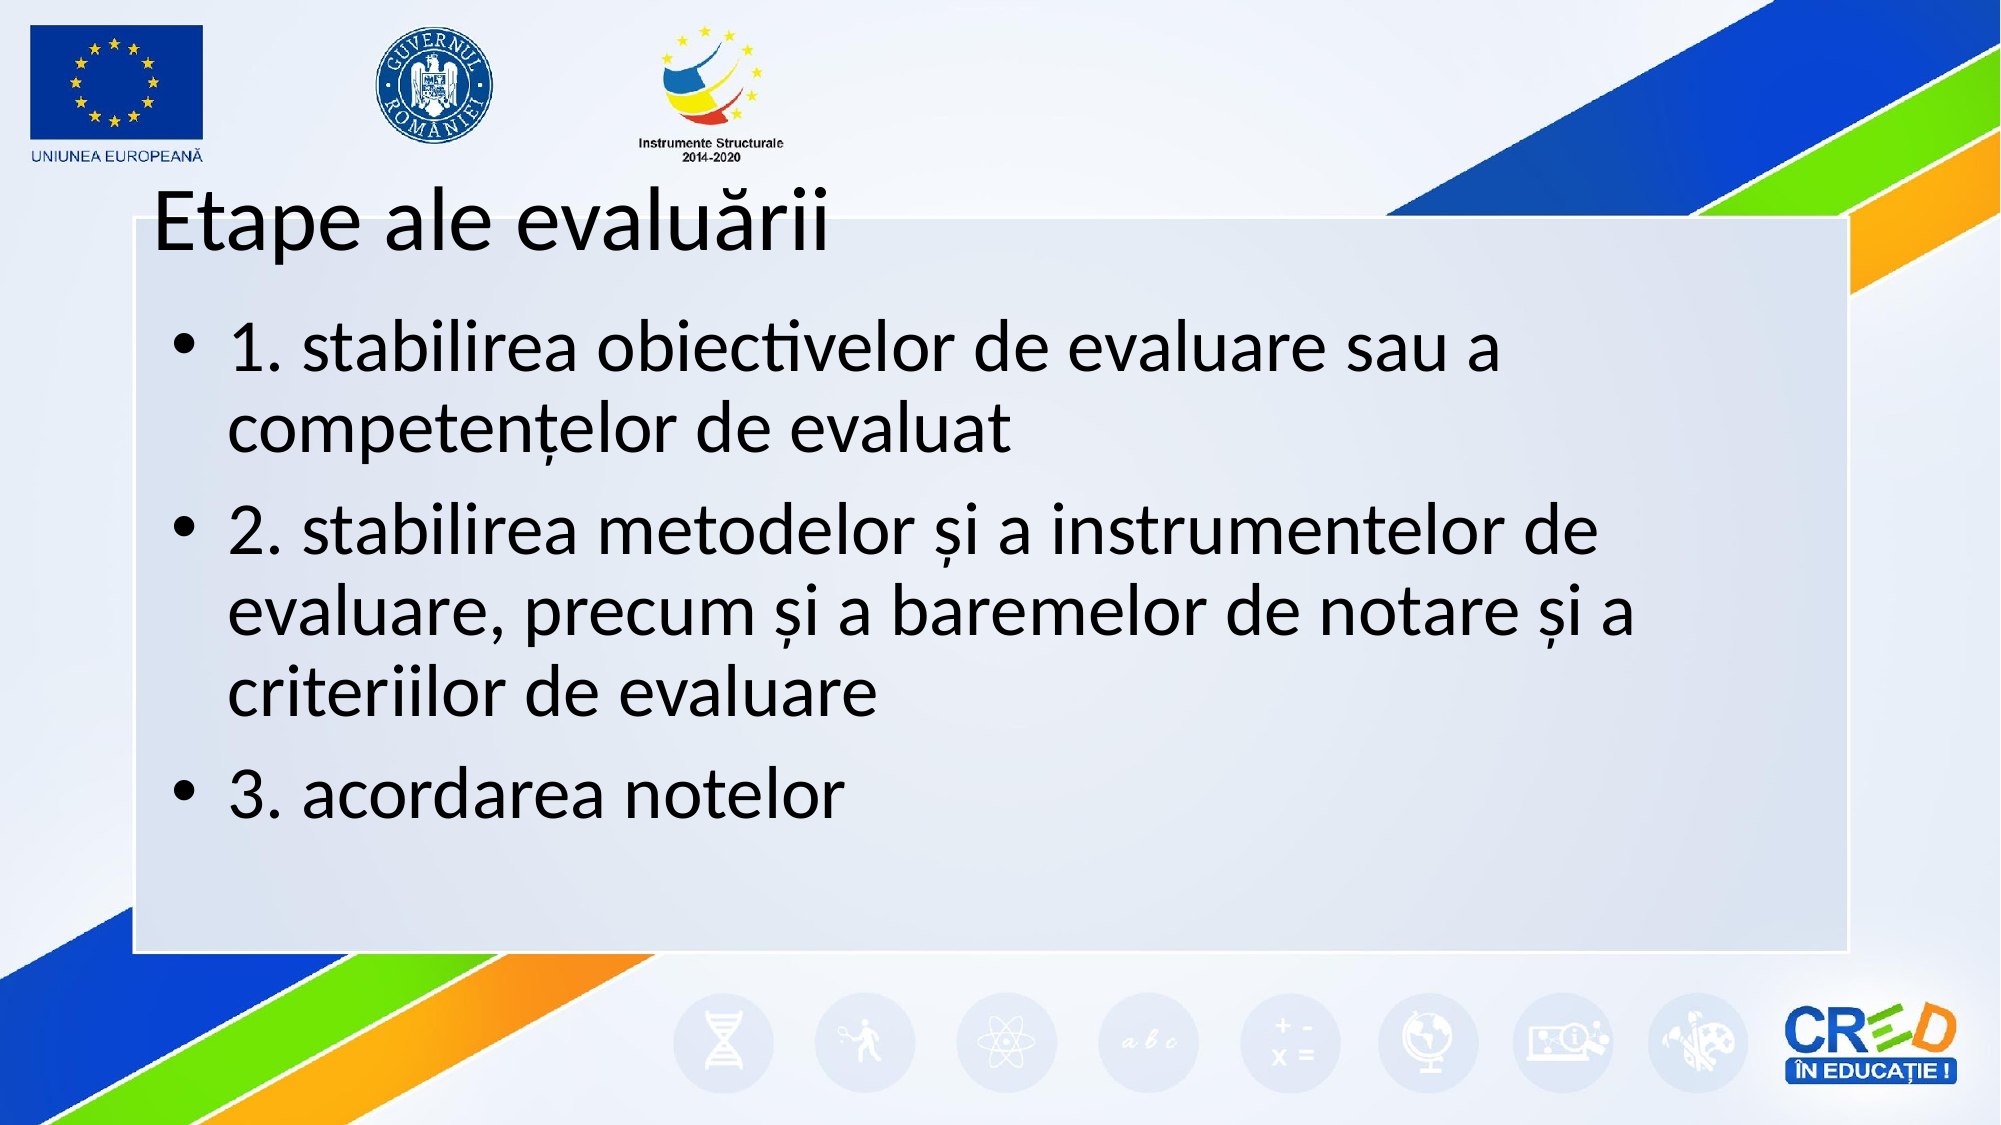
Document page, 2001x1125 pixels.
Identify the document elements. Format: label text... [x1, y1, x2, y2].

title Etape ale evaluării [137, 163, 1863, 278]
picture [0, 0, 2001, 1125]
list 1. stabilirea obiectivelor de evaluare sau a competențelor de evaluat 2. stabilirea metodelor și a instrumentelor de evaluare, precum și a baremelor de notare și a criteriilor de evaluare 3. acordarea notelor [137, 299, 1863, 1014]
